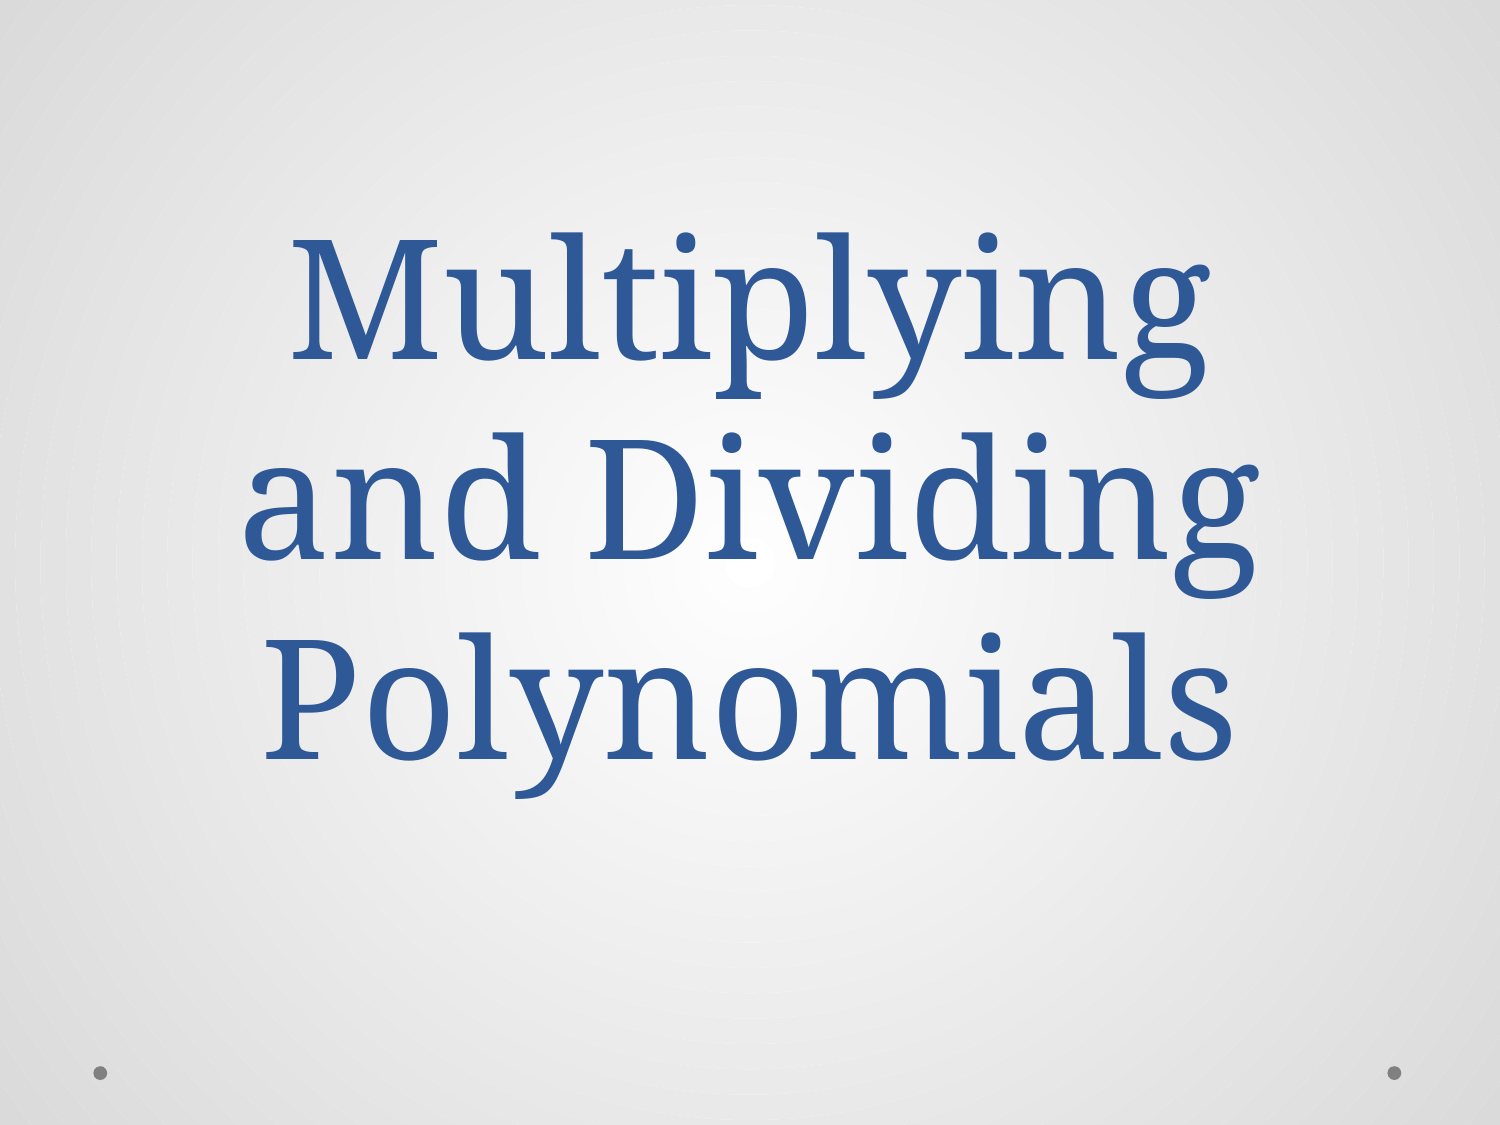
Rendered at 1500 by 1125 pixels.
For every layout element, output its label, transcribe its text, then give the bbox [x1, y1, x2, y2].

title Multiplying and Dividing Polynomials [112, 99, 1388, 800]
